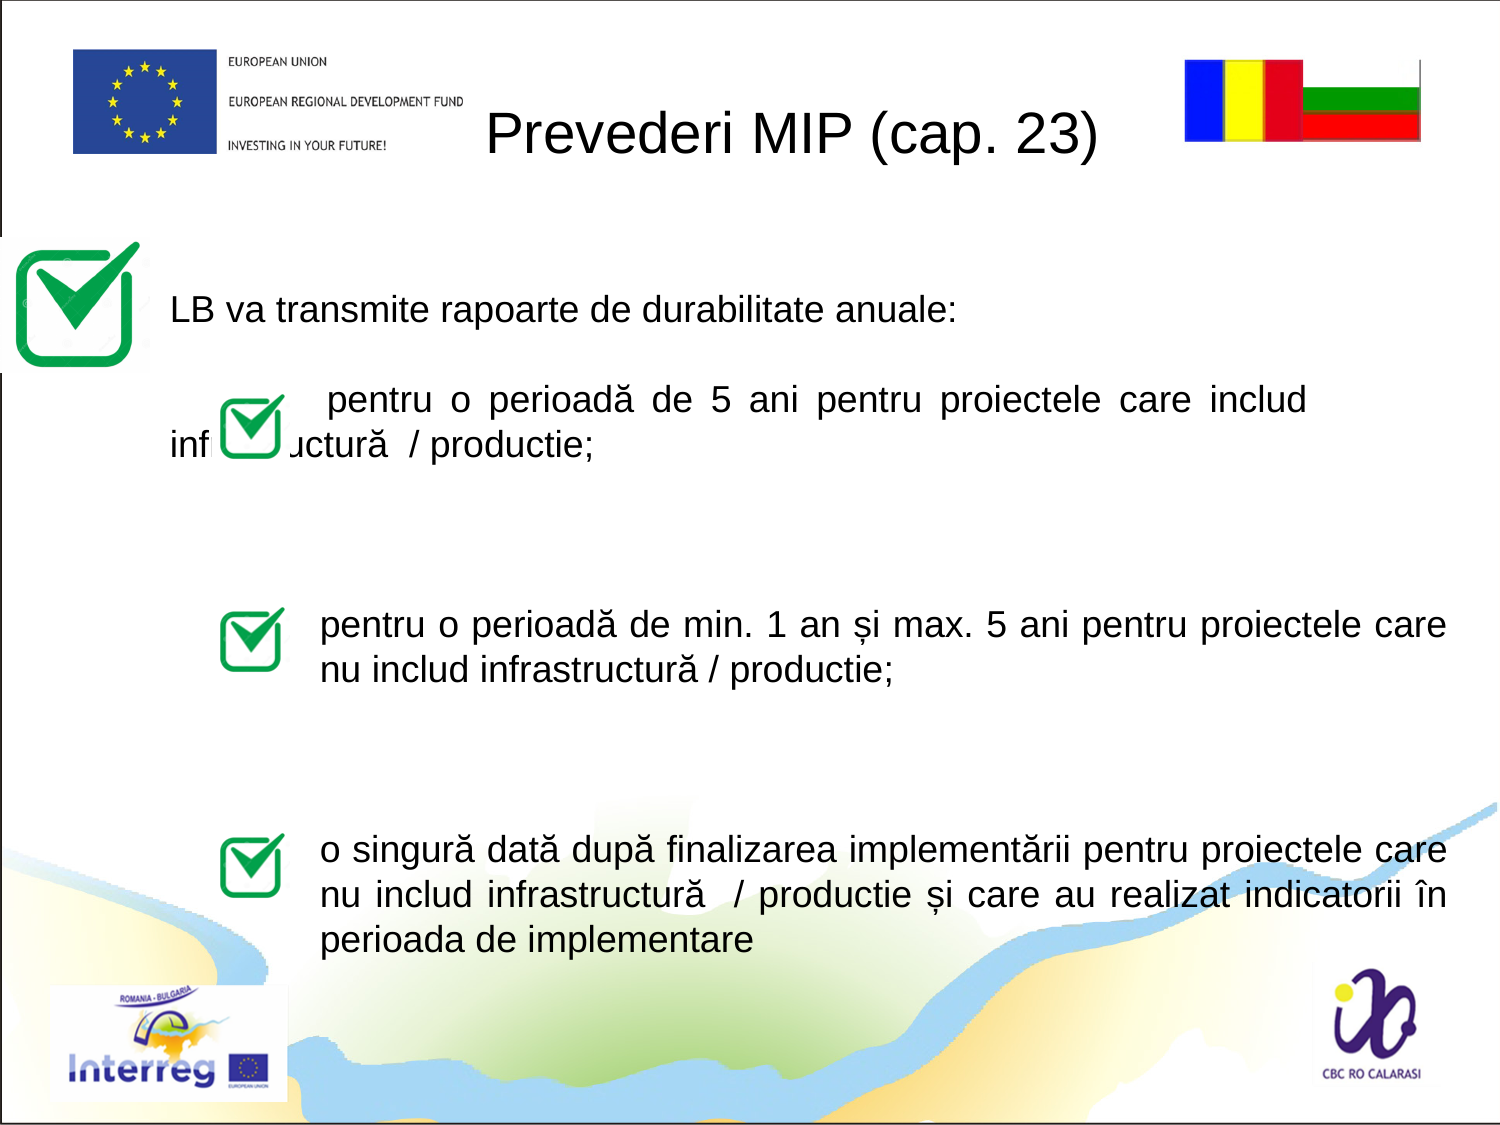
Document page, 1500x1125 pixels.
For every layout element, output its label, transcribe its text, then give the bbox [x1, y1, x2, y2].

text_box Prevederi MIP (cap. 23) [470, 87, 1134, 218]
picture [0, 0, 1500, 1125]
text_box LB va transmite rapoarte de durabilitate anuale: pentru o perioadă de 5 ani pentru proiectele care includ infrastructură / productie; pentru o perioadă de min. 1 an și max. 5 ani pentru proiectele care nu includ infrastructură / productie; o singură dată după finalizarea implementării pentru proiectele care nu includ infrastructură / productie și care au realizat indicatorii în perioada de implementare [154, 277, 1463, 1013]
